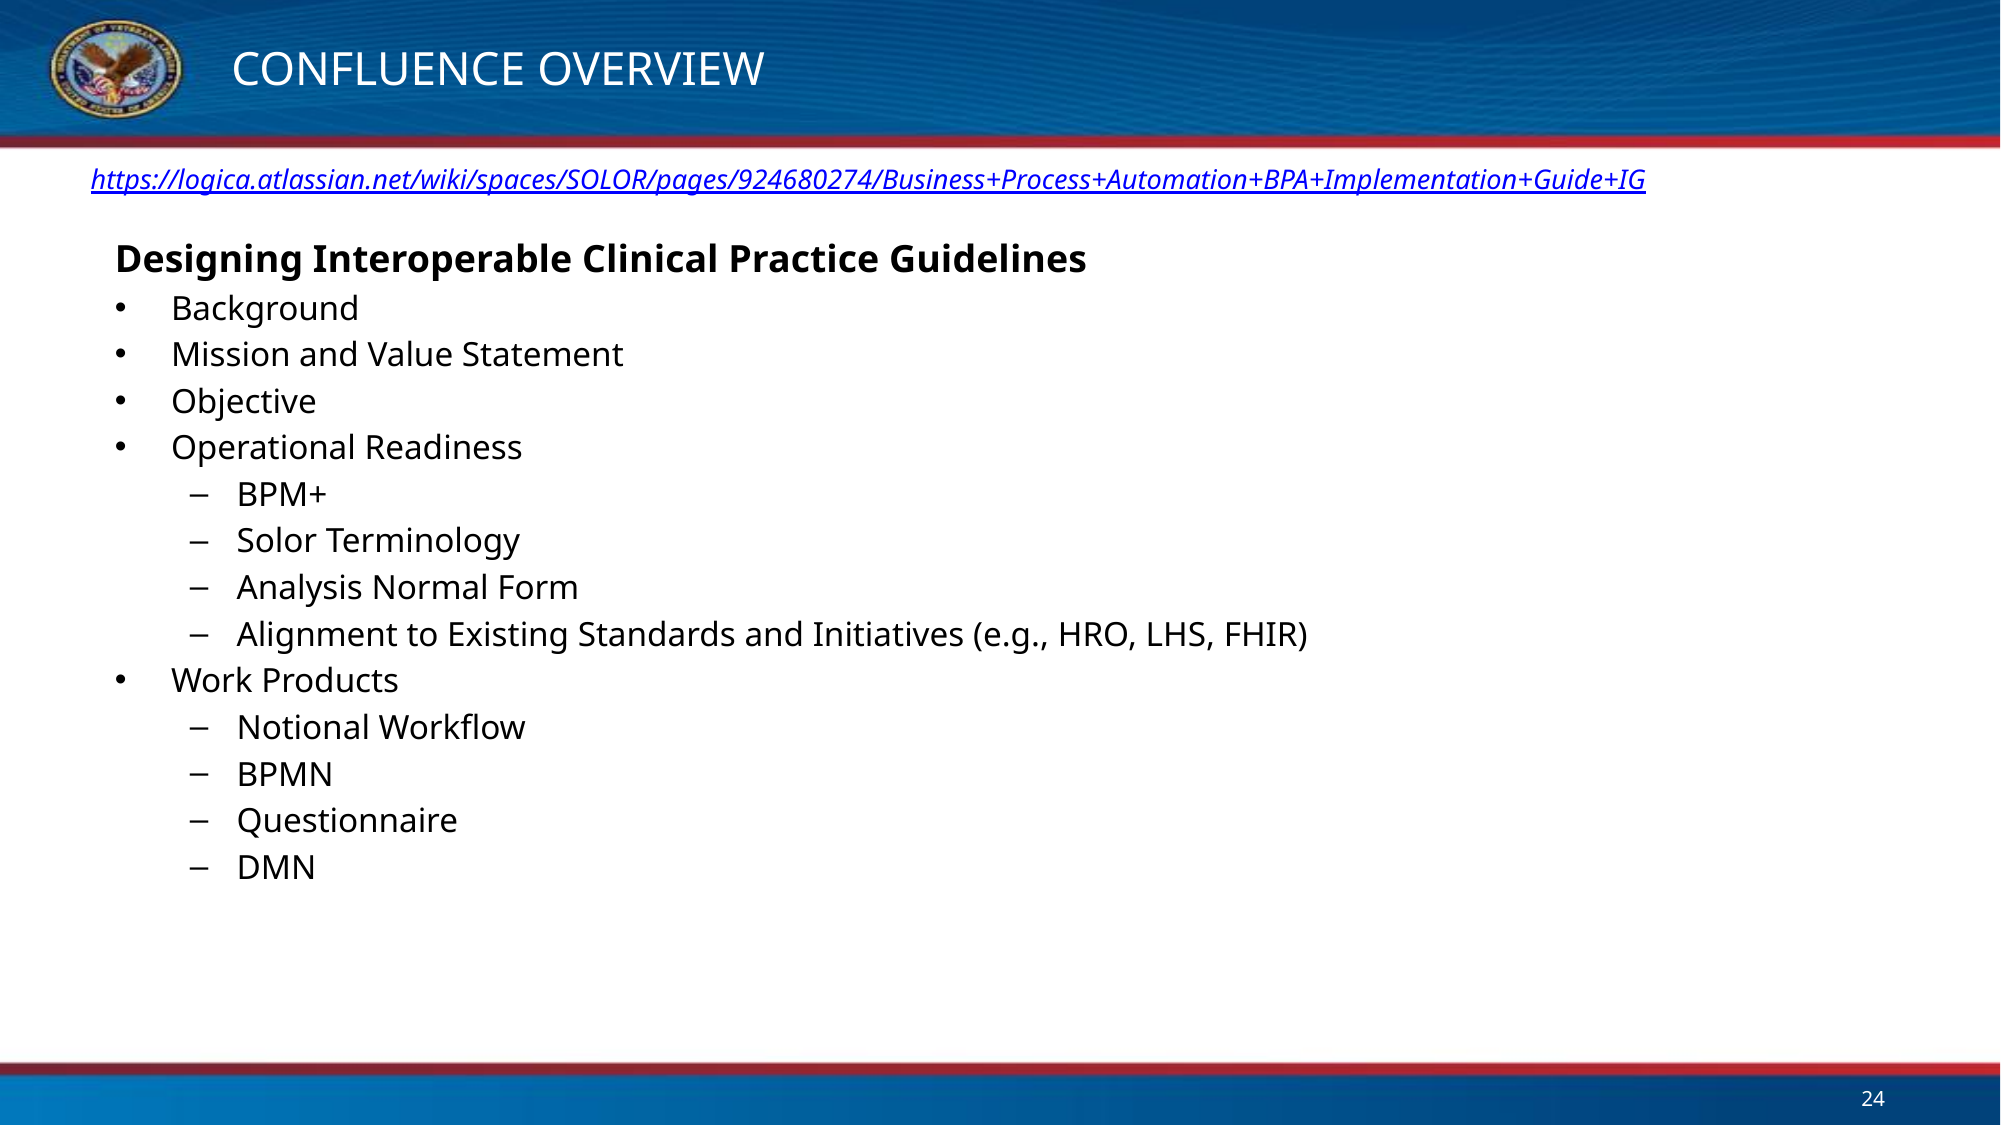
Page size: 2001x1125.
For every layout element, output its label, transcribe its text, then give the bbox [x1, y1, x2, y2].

picture [0, 0, 2001, 1125]
list https://logica.atlassian.net/wiki/spaces/SOLOR/pages/924680274/Business+Process+Automation+BPA+Implementation+Guide+IG [75, 154, 1950, 224]
title Confluence Overview [216, 32, 1900, 113]
text_box 24 [1433, 1074, 1900, 1125]
list Designing Interoperable Clinical Practice Guidelines Background Mission and Value Statement Objective Operational Readiness BPM+ Solor Terminology Analysis Normal Form Alignment to Existing Standards and Initiatives (e.g., HRO, LHS, FHIR) Work Products Notional Workflow BPMN Questionnaire DMN [99, 227, 1900, 971]
